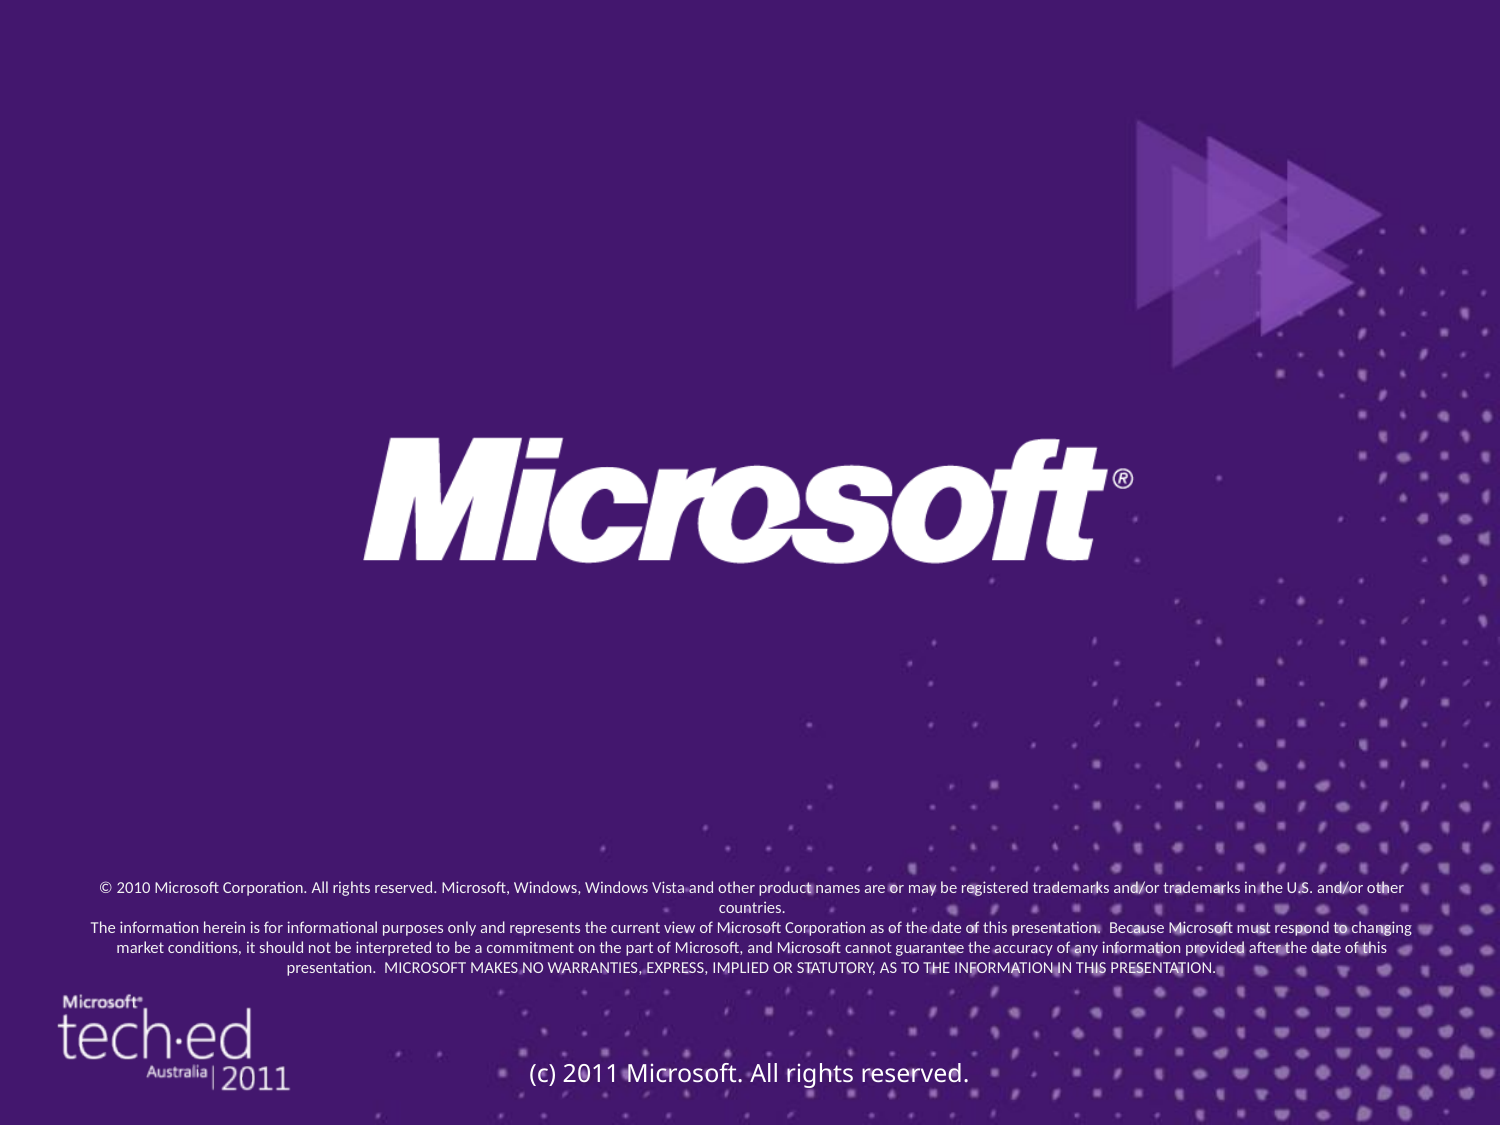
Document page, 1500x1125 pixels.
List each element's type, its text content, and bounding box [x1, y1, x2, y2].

footer (c) 2011 Microsoft. All rights reserved. [512, 1042, 988, 1103]
text_box © 2010 Microsoft Corporation. All rights reserved. Microsoft, Windows, Windows Vista and other product names are or may be registered trademarks and/or trademarks in the U.S. and/or other countries. The information herein is for informational purposes only and represents the current view of Microsoft Corporation as of the date of this presentation. Because Microsoft must respond to changing market conditions, it should not be interpreted to be a commitment on the part of Microsoft, and Microsoft cannot guarantee the accuracy of any information provided after the date of this presentation. MICROSOFT MAKES NO WARRANTIES, EXPRESS, IMPLIED OR STATUTORY, AS TO THE INFORMATION IN THIS PRESENTATION. [64, 869, 1440, 985]
picture [0, 0, 1500, 1125]
